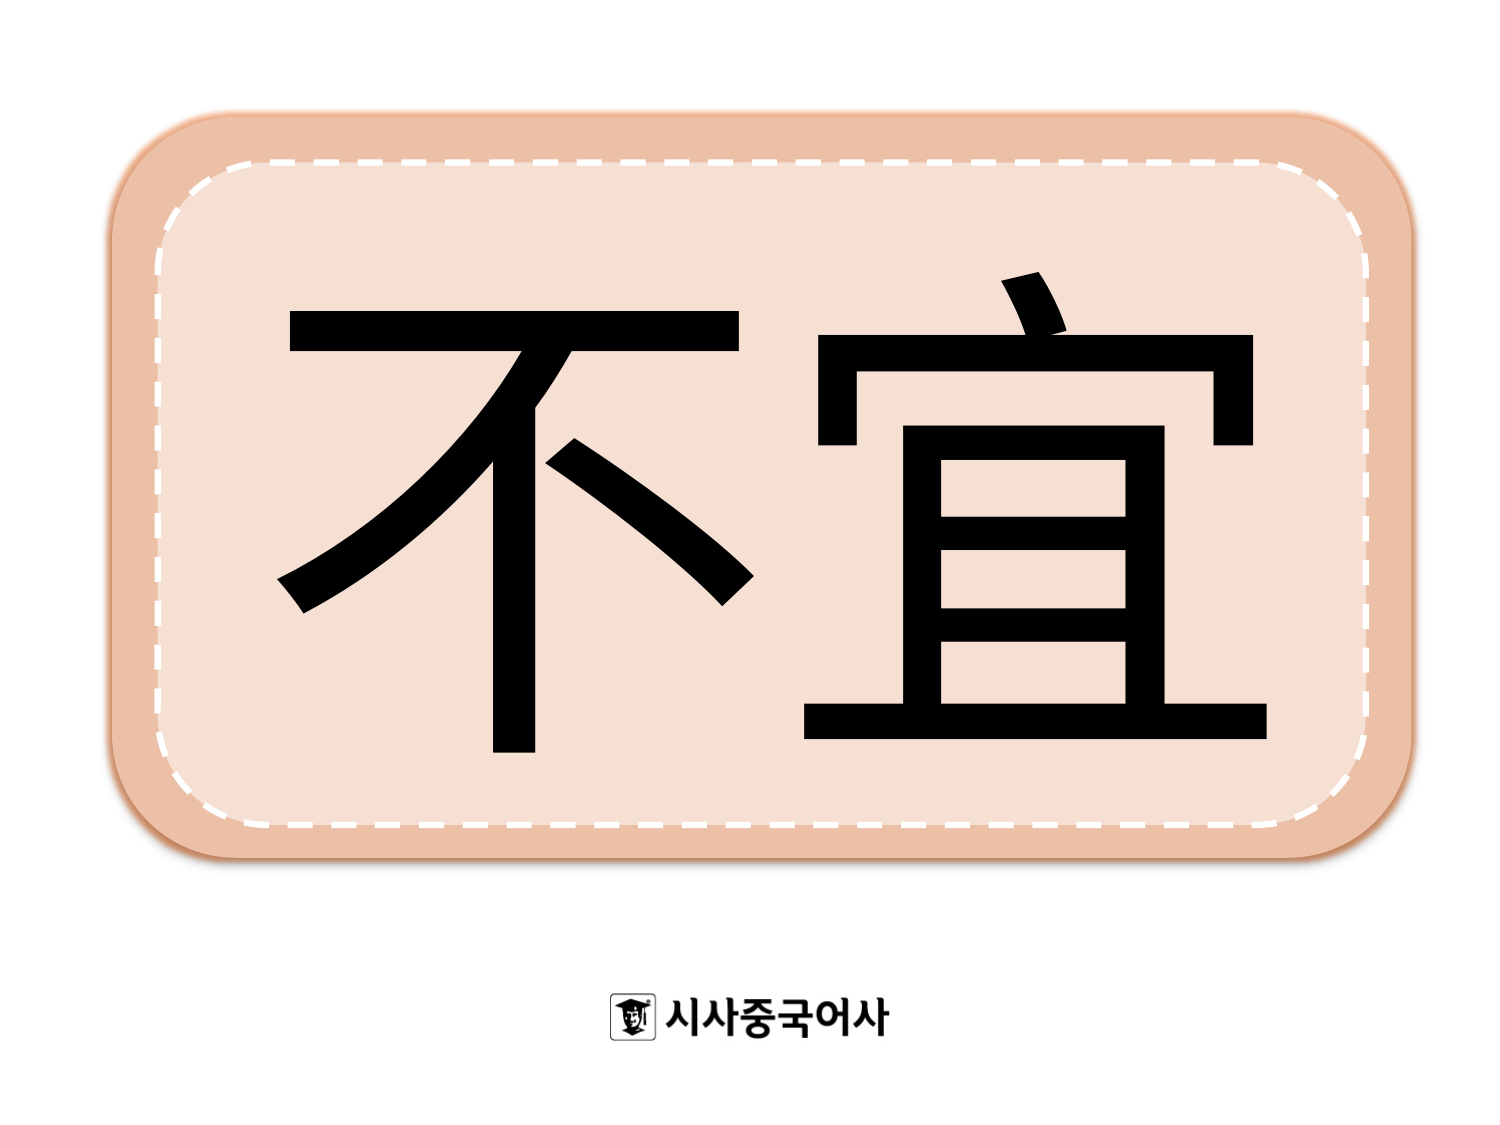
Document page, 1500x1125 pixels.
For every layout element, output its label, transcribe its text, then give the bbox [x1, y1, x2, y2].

text_box 不宜 [171, 172, 1380, 836]
text_box [162, 160, 1371, 824]
picture [602, 987, 898, 1047]
